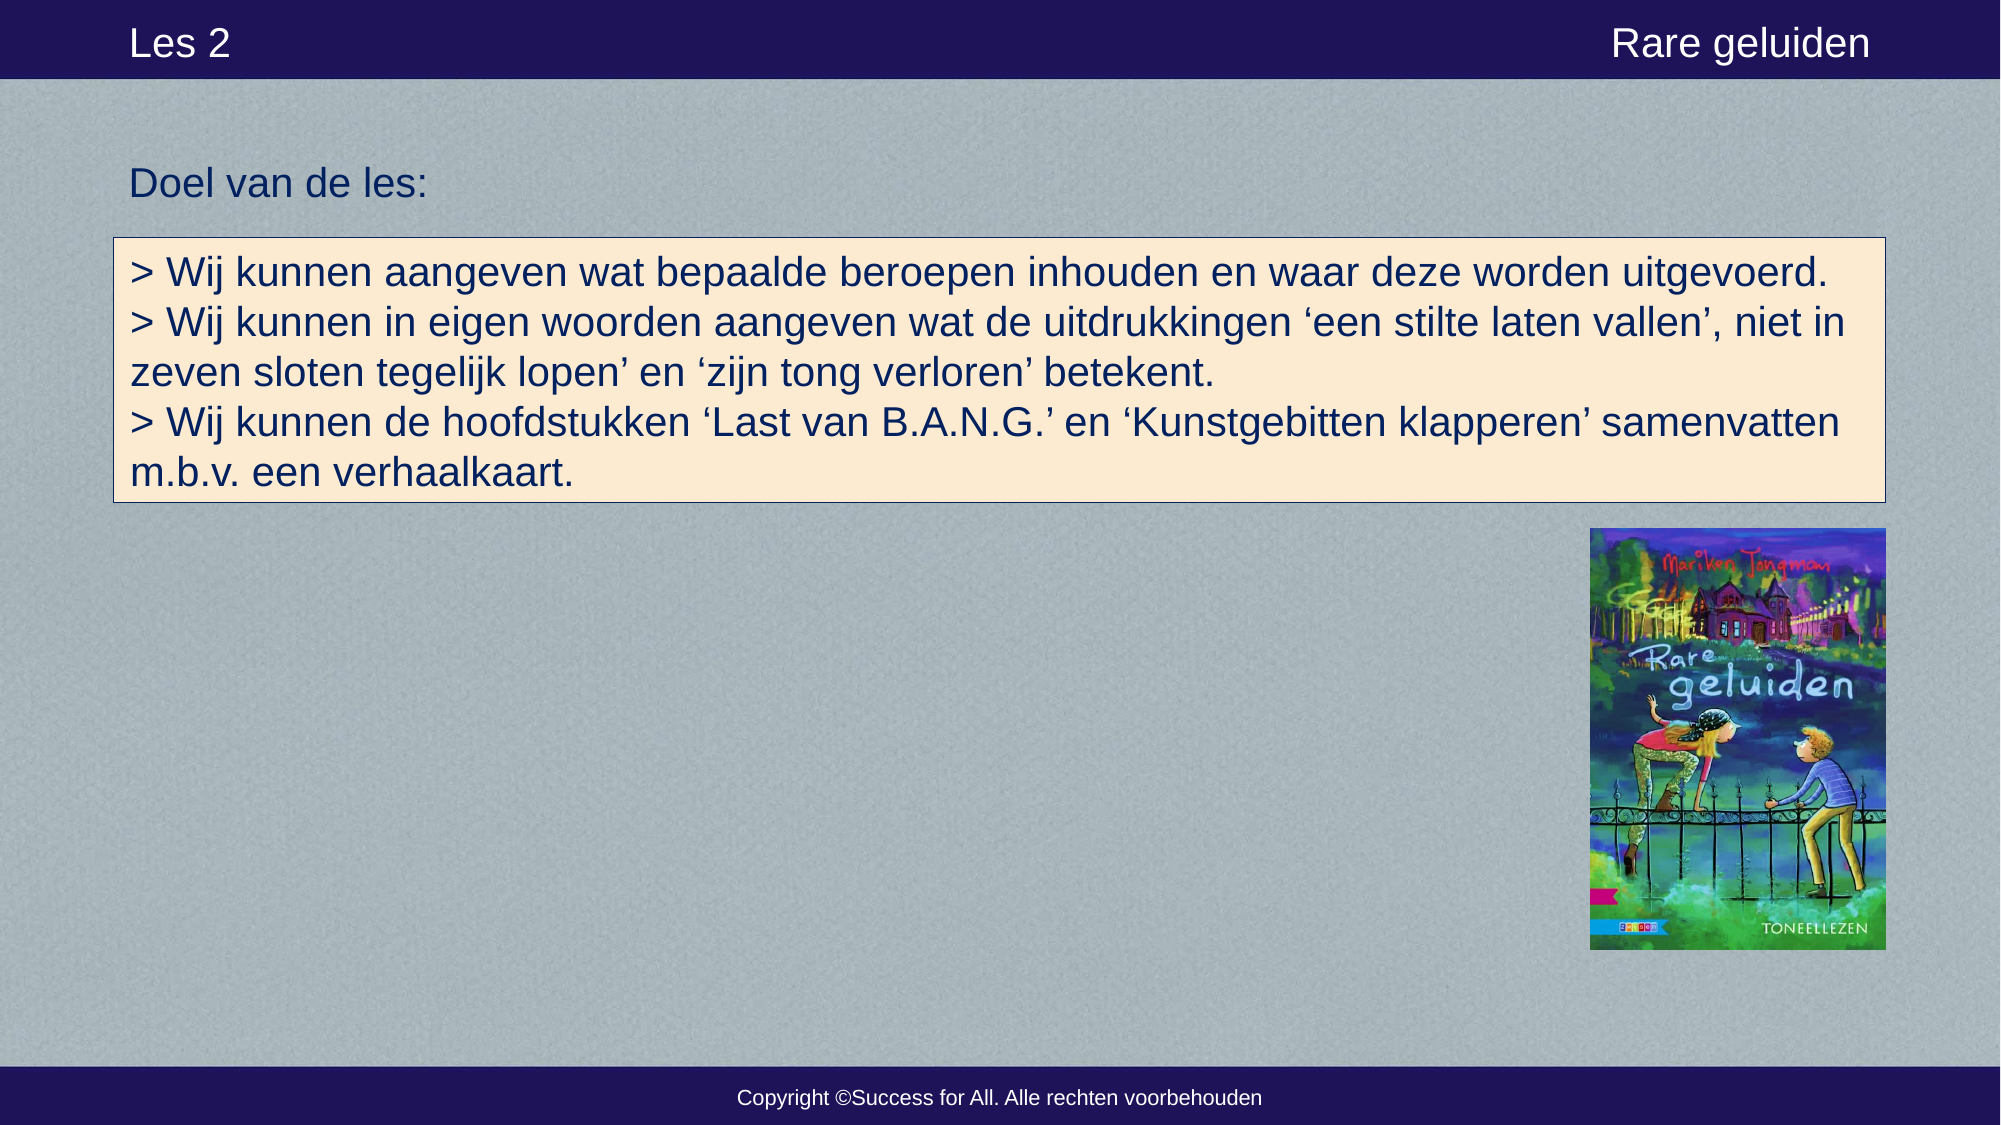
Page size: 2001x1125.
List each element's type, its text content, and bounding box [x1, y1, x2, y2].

text_box Les 2 [114, 8, 354, 73]
text_box Rare geluiden [999, 8, 1886, 123]
text_box > Wij kunnen aangeven wat bepaalde beroepen inhouden en waar deze worden uitgevoerd. > Wij kunnen in eigen woorden aangeven wat de uitdrukkingen ‘een stilte laten vallen’, niet in zeven sloten tegelijk lopen’ en ‘zijn tong verloren’ betekent. > Wij kunnen de hoofdstukken ‘Last van B.A.N.G.’ en ‘Kunstgebitten klapperen’ samenvatten m.b.v. een verhaalkaart. [113, 237, 1886, 503]
picture [0, 0, 2001, 1125]
text_box Copyright ©Success for All. Alle rechten voorbehouden [0, 1076, 2000, 1125]
text_box Doel van de les: [113, 148, 1635, 214]
